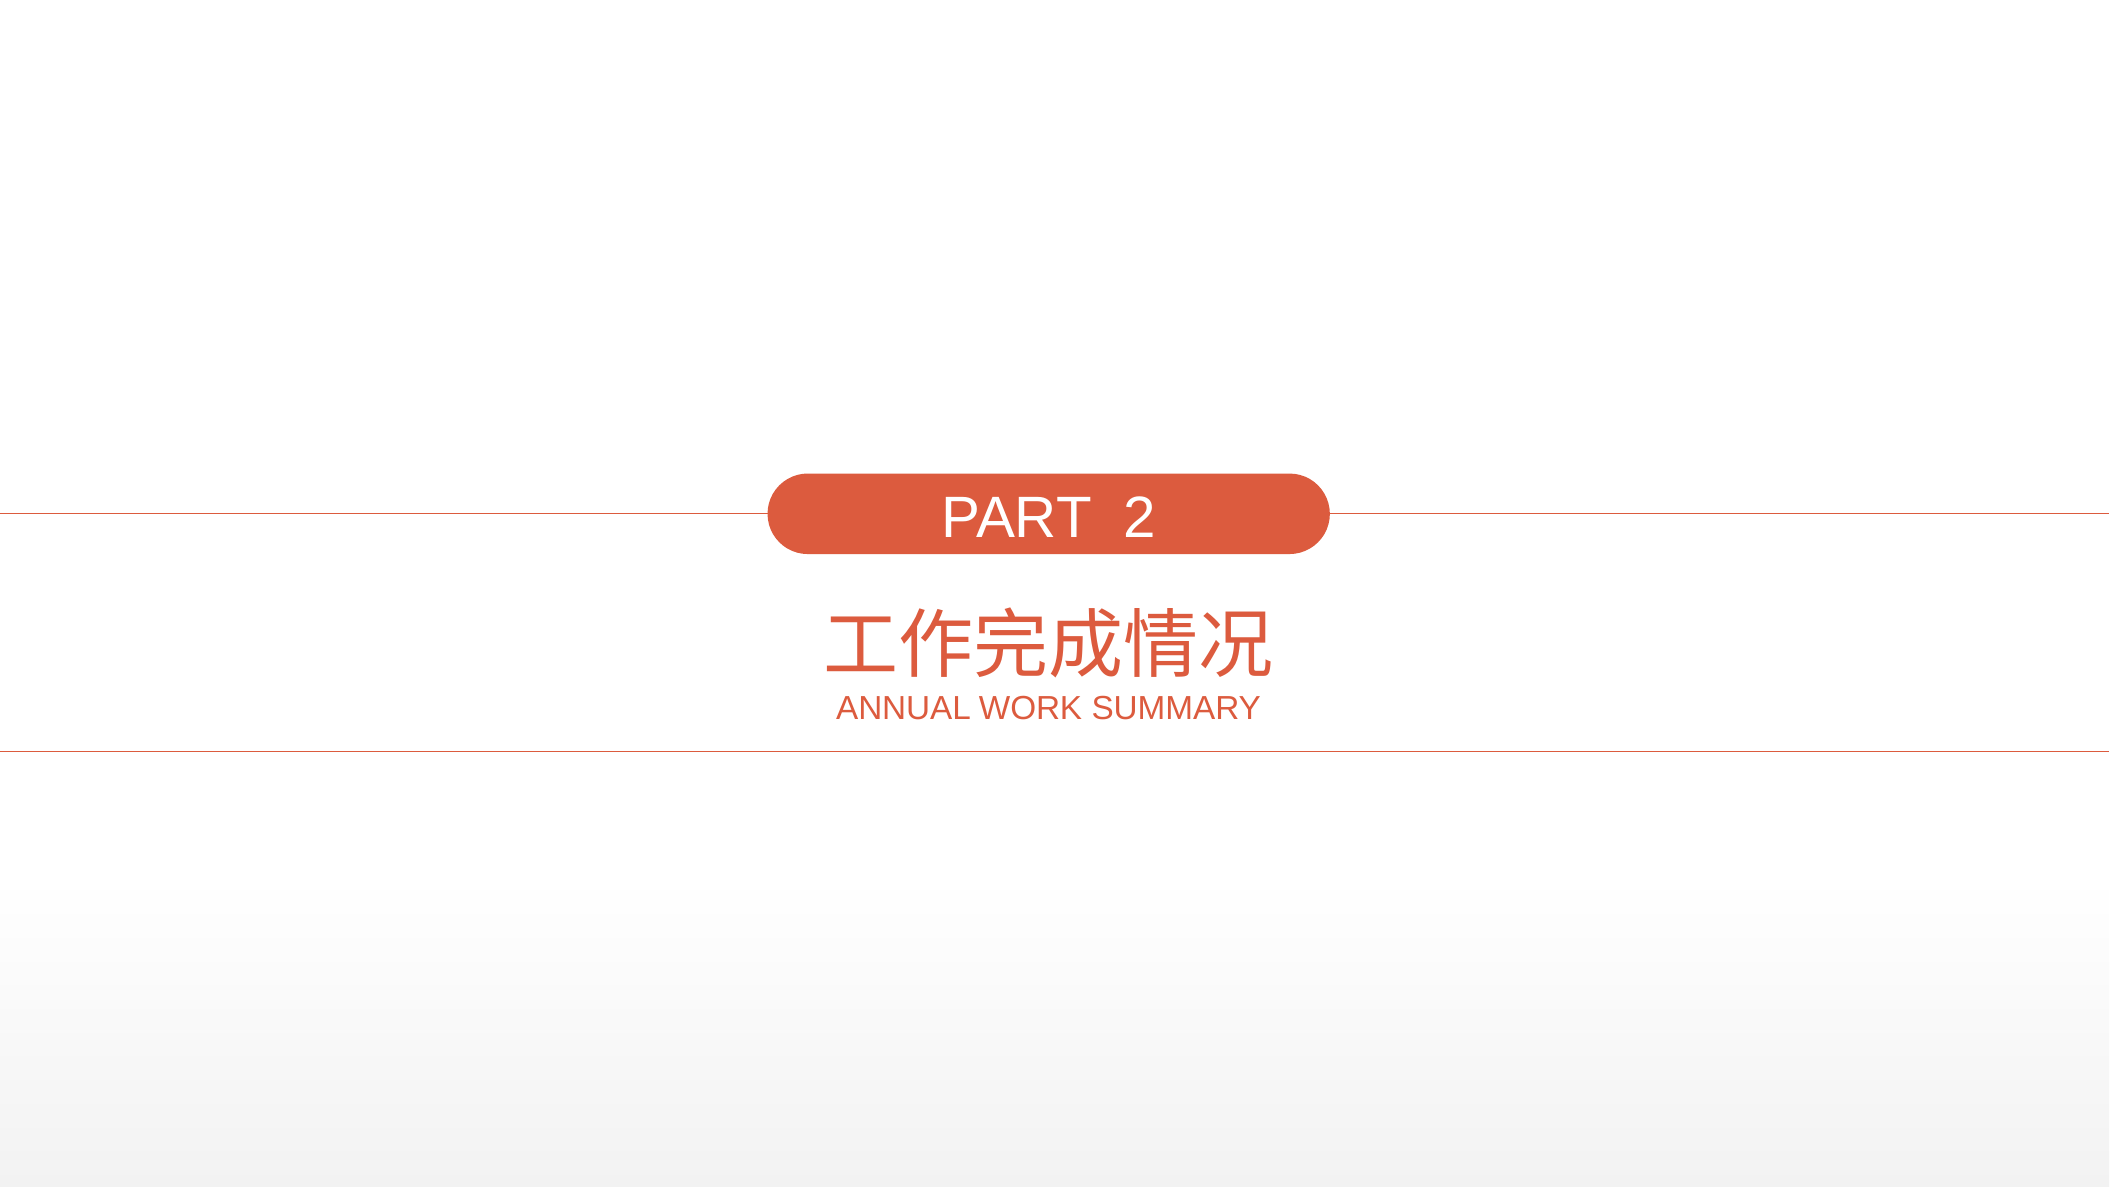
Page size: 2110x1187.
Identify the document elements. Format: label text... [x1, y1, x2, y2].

text_box PART 2 [767, 514, 1330, 555]
text_box PART 2 [767, 473, 1330, 513]
